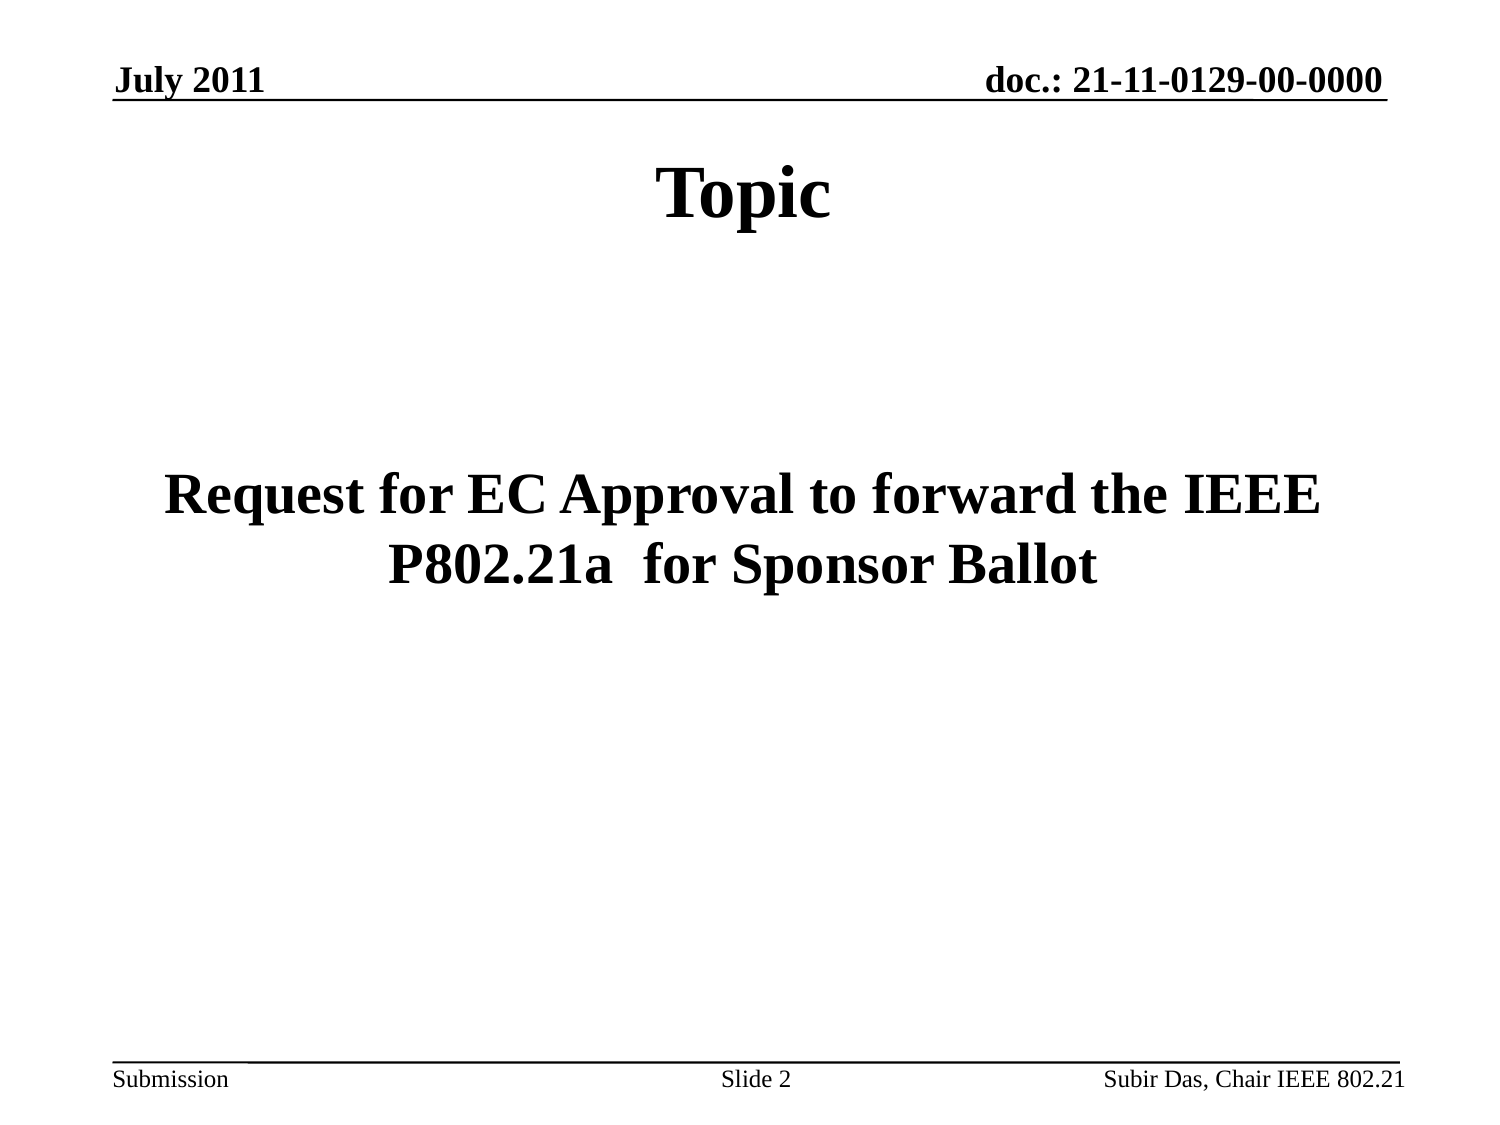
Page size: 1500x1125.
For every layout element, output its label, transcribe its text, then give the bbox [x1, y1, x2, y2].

text_box Request for EC Approval to forward the IEEE P802.21a for Sponsor Ballot [37, 399, 1450, 650]
title Topic [37, 124, 1451, 251]
text_box Slide 2 [675, 1062, 838, 1093]
footer Subir Das, Chair IEEE 802.21 [1099, 1061, 1413, 1093]
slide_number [114, 54, 268, 101]
